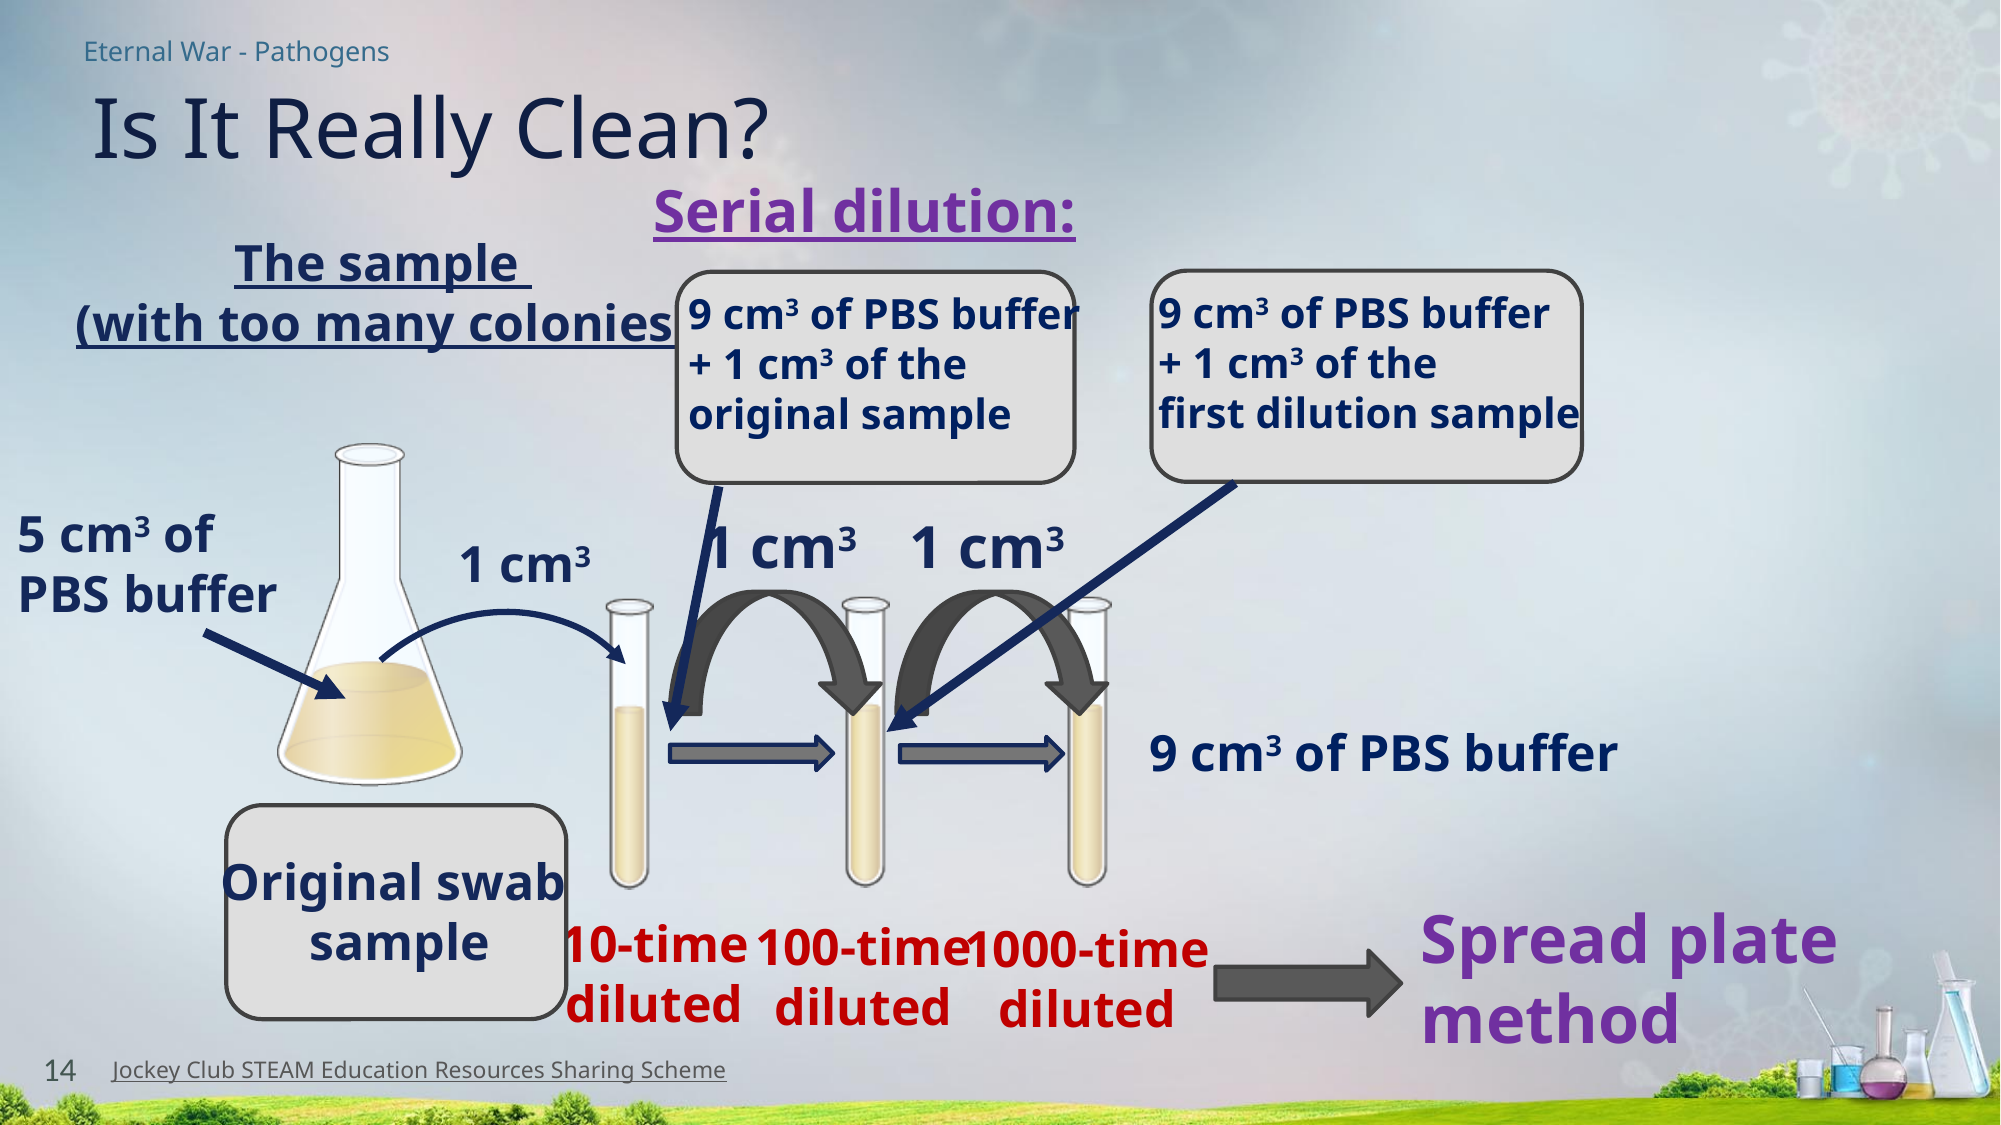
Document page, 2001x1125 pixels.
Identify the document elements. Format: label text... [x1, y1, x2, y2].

text_box [224, 803, 569, 843]
text_box The sample (with too many colonies) [60, 223, 706, 359]
text_box [1160, 268, 1573, 279]
text_box 1 cm3 [723, 502, 872, 588]
text_box 1000-time diluted [949, 909, 1225, 1045]
text_box Is It Really Clean? [72, 16, 1483, 234]
text_box [897, 741, 1057, 773]
text_box [723, 589, 835, 701]
text_box 9 cm3 of PBS buffer + 1 cm3 of the original sample [673, 280, 1096, 446]
text_box Original swab sample [205, 843, 594, 979]
text_box Spread plate method [1405, 889, 1968, 1065]
text_box Serial dilution: [638, 166, 1092, 252]
slide_number 14 [18, 1038, 101, 1099]
text_box [468, 611, 599, 785]
text_box 9 cm3 of PBS buffer + 1 cm3 of the first dilution sample [1143, 279, 1596, 445]
text_box 100-time diluted [740, 907, 987, 1043]
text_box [886, 482, 1236, 733]
text_box [1149, 445, 1585, 484]
text_box [224, 979, 569, 1022]
text_box [1213, 948, 1404, 1018]
text_box [674, 446, 1077, 485]
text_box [670, 485, 719, 732]
picture [0, 0, 2001, 1125]
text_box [204, 631, 346, 699]
text_box 10-time diluted [545, 904, 764, 1040]
text_box 9 cm3 of PBS buffer [1134, 713, 1635, 789]
text_box [686, 269, 1066, 280]
text_box 1 cm3 [468, 525, 606, 601]
text_box [667, 734, 835, 773]
text_box 5 cm3 of PBS buffer [3, 495, 272, 630]
